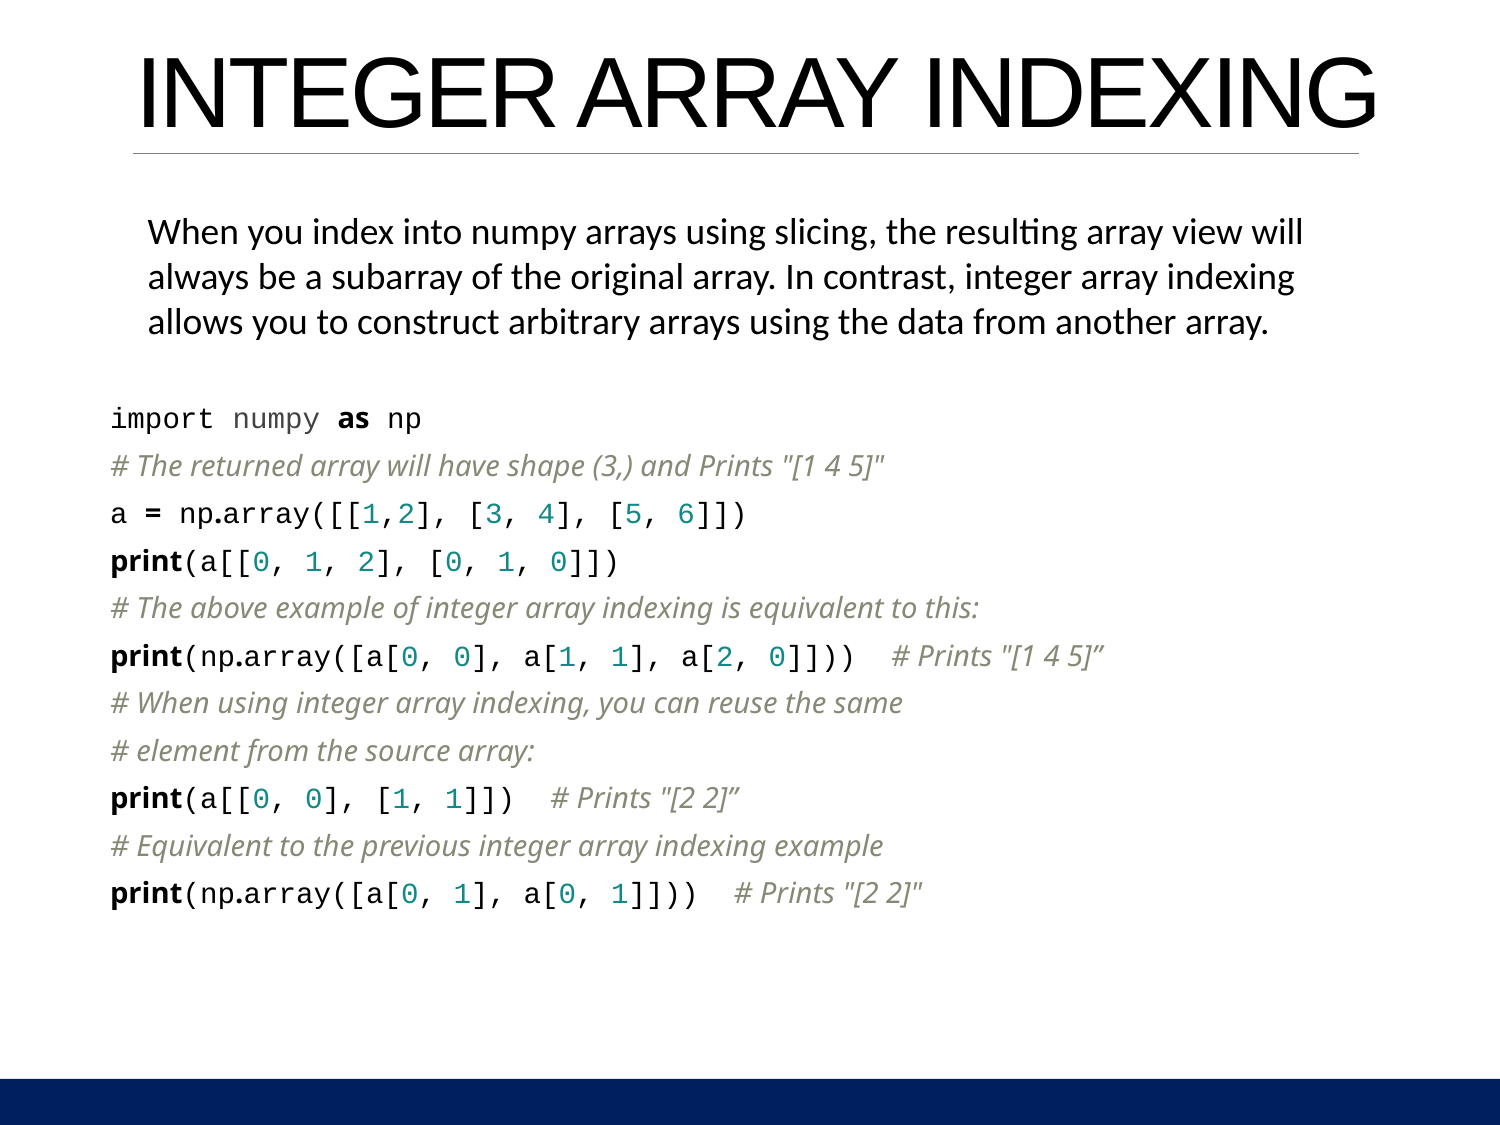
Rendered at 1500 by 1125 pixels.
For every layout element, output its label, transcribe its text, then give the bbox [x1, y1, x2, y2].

text_box import numpy as np # The returned array will have shape (3,) and Prints "[1 4 5]" a = np.array([[1,2], [3, 4], [5, 6]]) print(a[[0, 1, 2], [0, 1, 0]]) # The above example of integer array indexing is equivalent to this: print(np.array([a[0, 0], a[1, 1], a[2, 0]])) # Prints "[1 4 5]” # When using integer array indexing, you can reuse the same # element from the source array: print(a[[0, 0], [1, 1]]) # Prints "[2 2]” # Equivalent to the previous integer array indexing example print(np.array([a[0, 1], a[0, 1]])) # Prints "[2 2]" [107, 374, 1475, 910]
text_box When you index into numpy arrays using slicing, the resulting array view will always be a subarray of the original array. In contrast, integer array indexing allows you to construct arbitrary arrays using the data from another array. [132, 199, 1413, 350]
title INTEGER ARRAY INDEXING [132, 24, 1450, 215]
